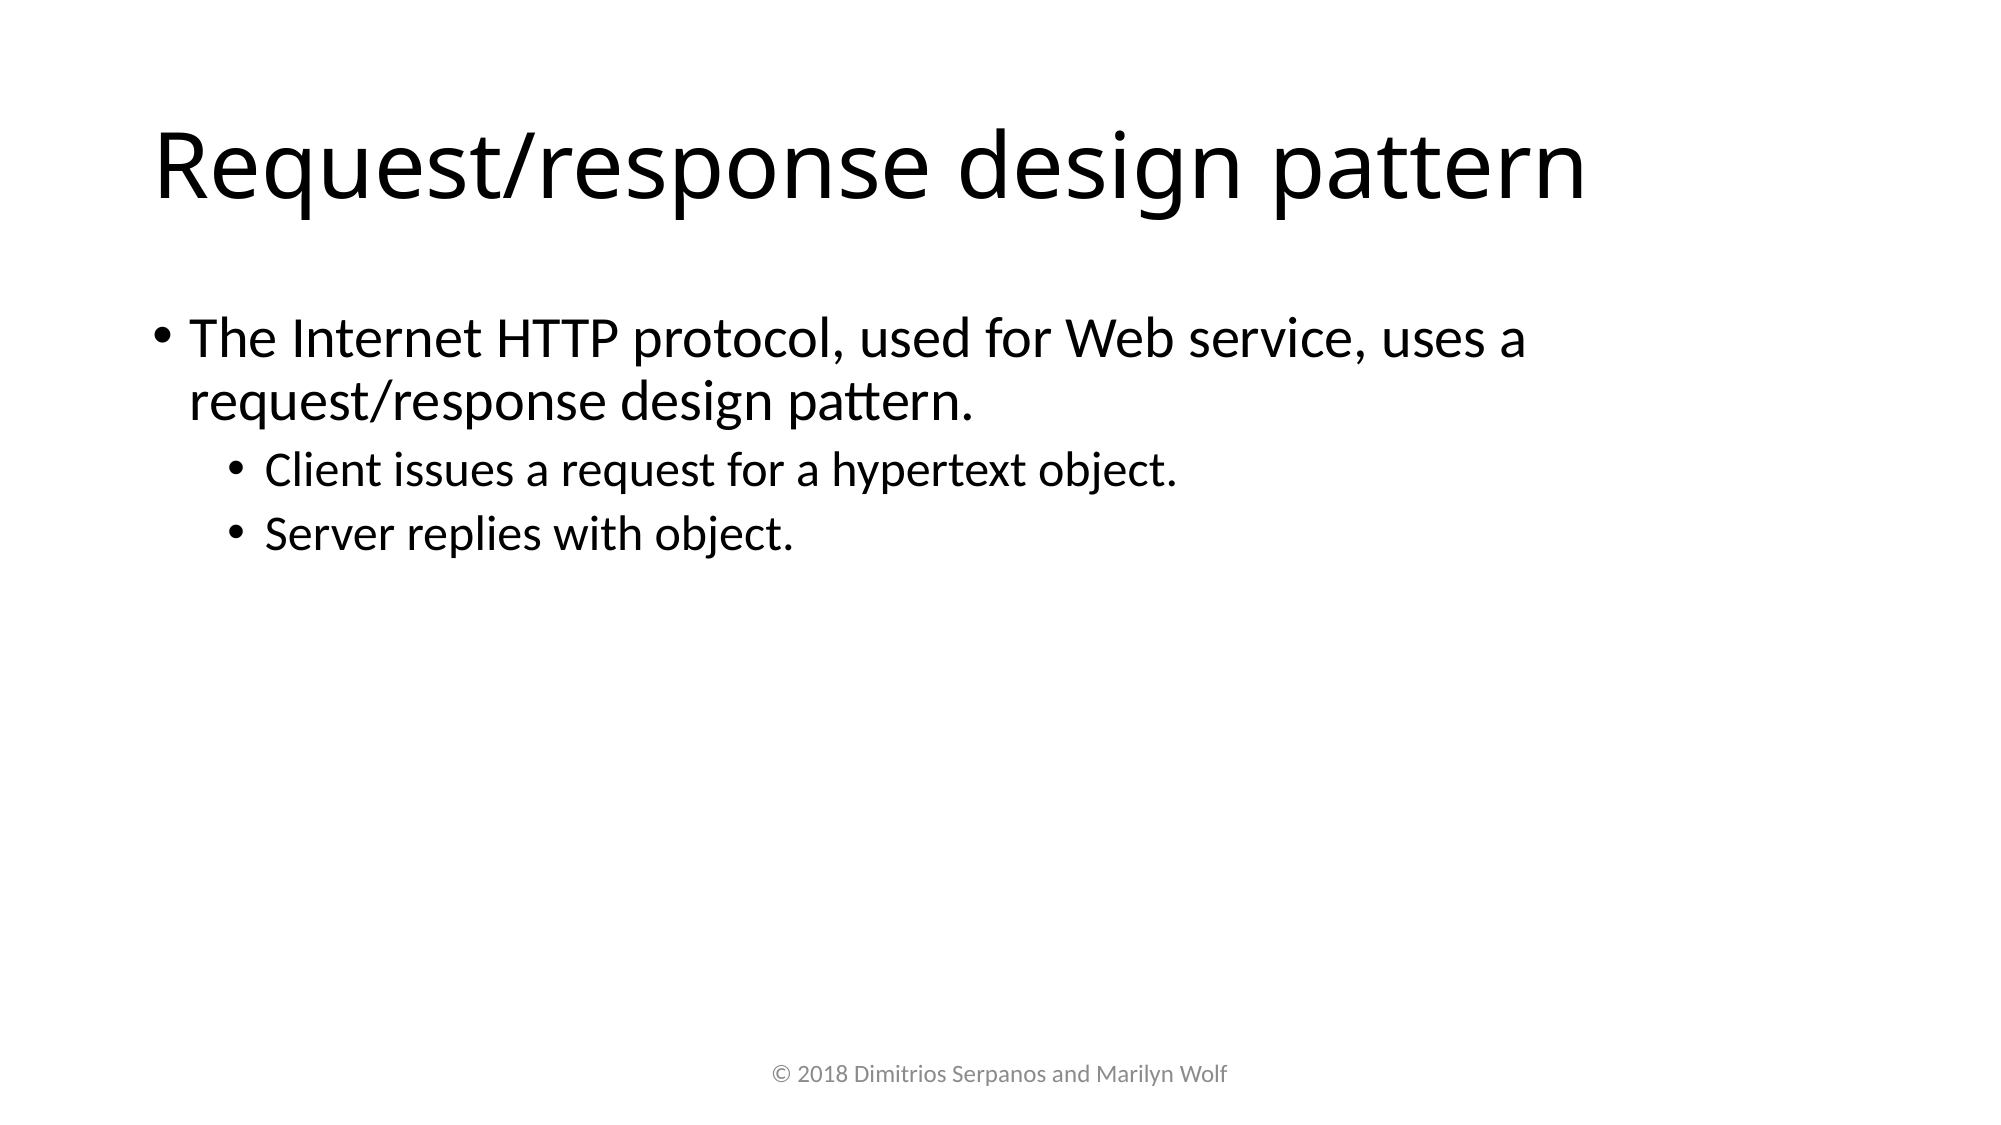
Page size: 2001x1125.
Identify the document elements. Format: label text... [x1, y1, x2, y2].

footer © 2018 Dimitrios Serpanos and Marilyn Wolf [662, 1042, 1338, 1103]
list The Internet HTTP protocol, used for Web service, uses a request/response design pattern. Client issues a request for a hypertext object. Server replies with object. [137, 299, 1863, 1014]
title Request/response design pattern [137, 59, 1863, 278]
